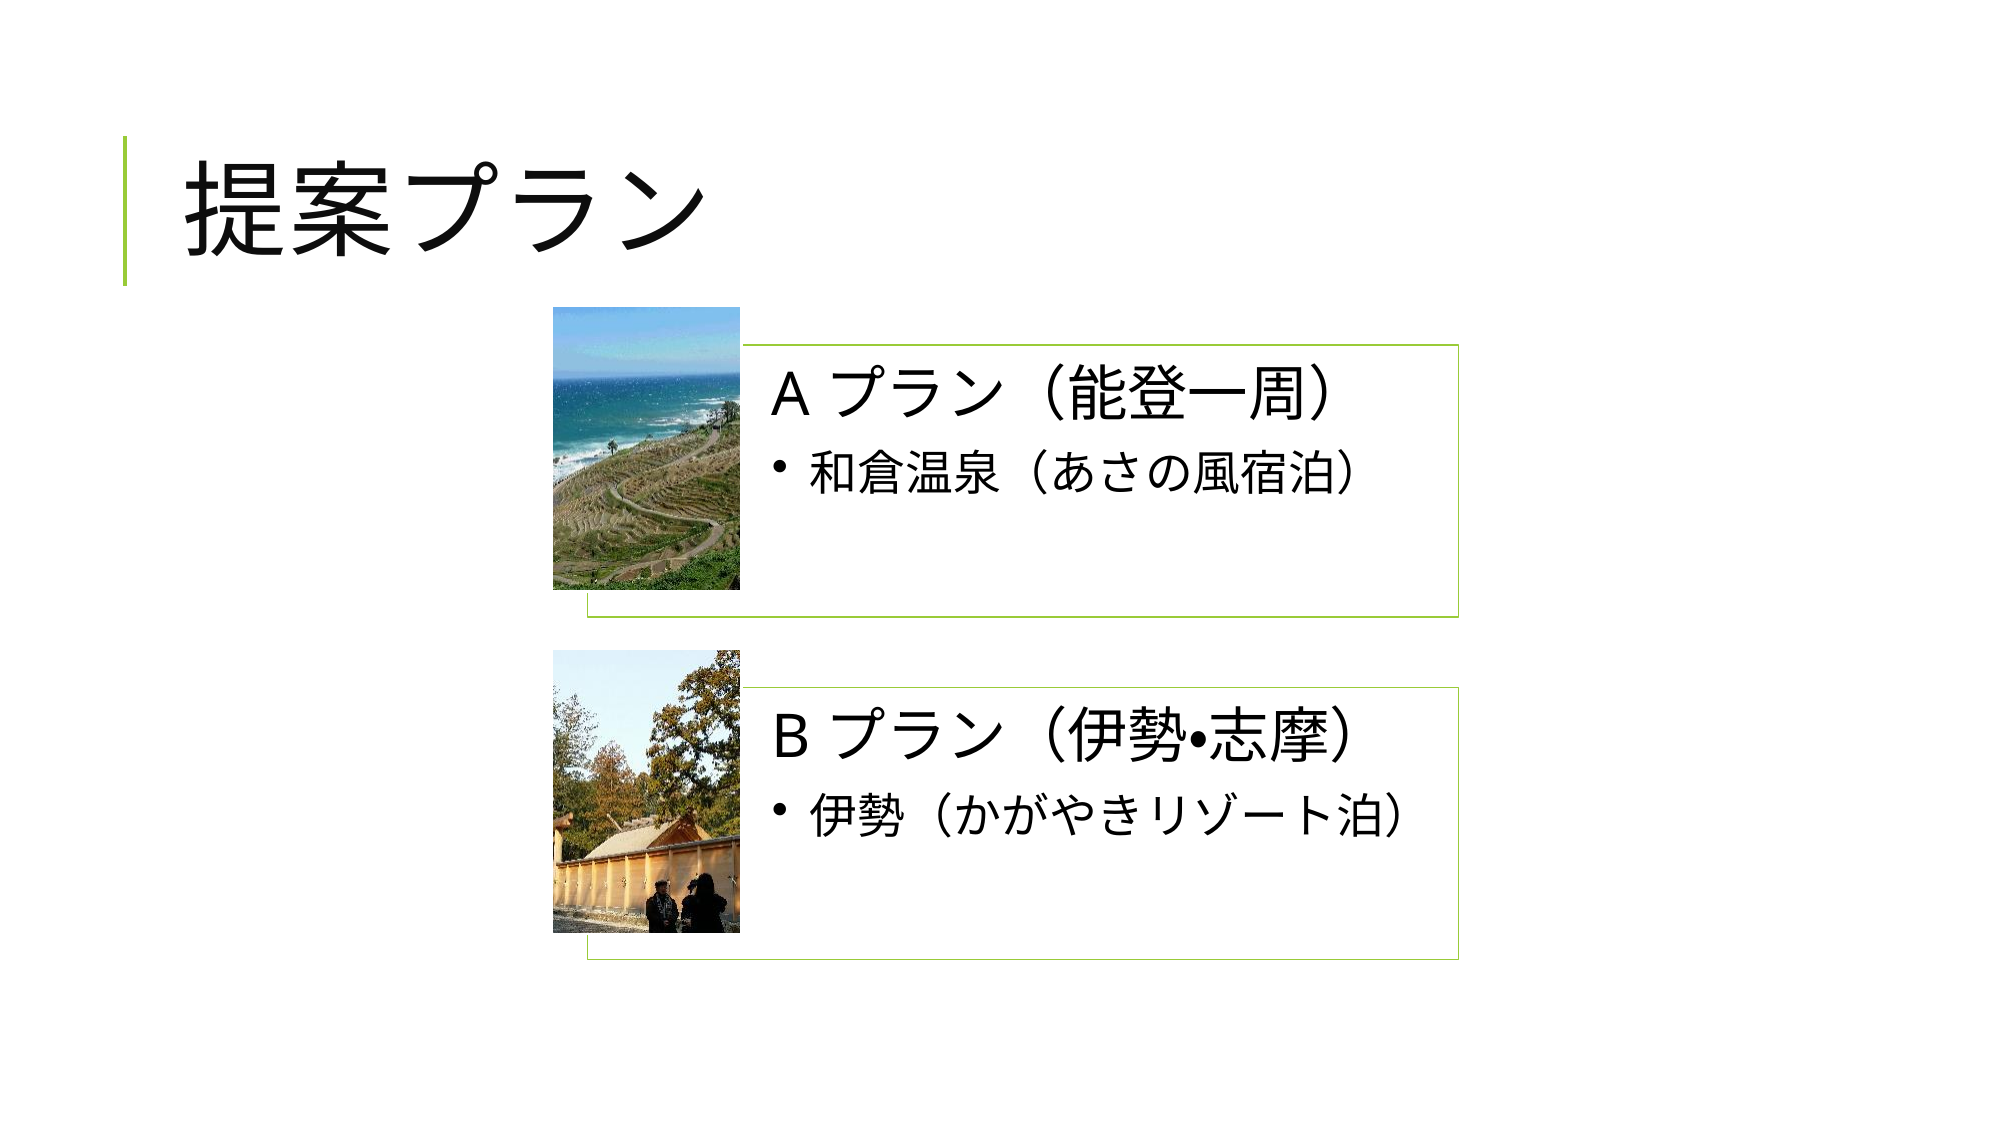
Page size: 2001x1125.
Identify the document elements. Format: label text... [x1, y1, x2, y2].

title 提案プラン [168, 96, 1763, 342]
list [179, 302, 1831, 963]
